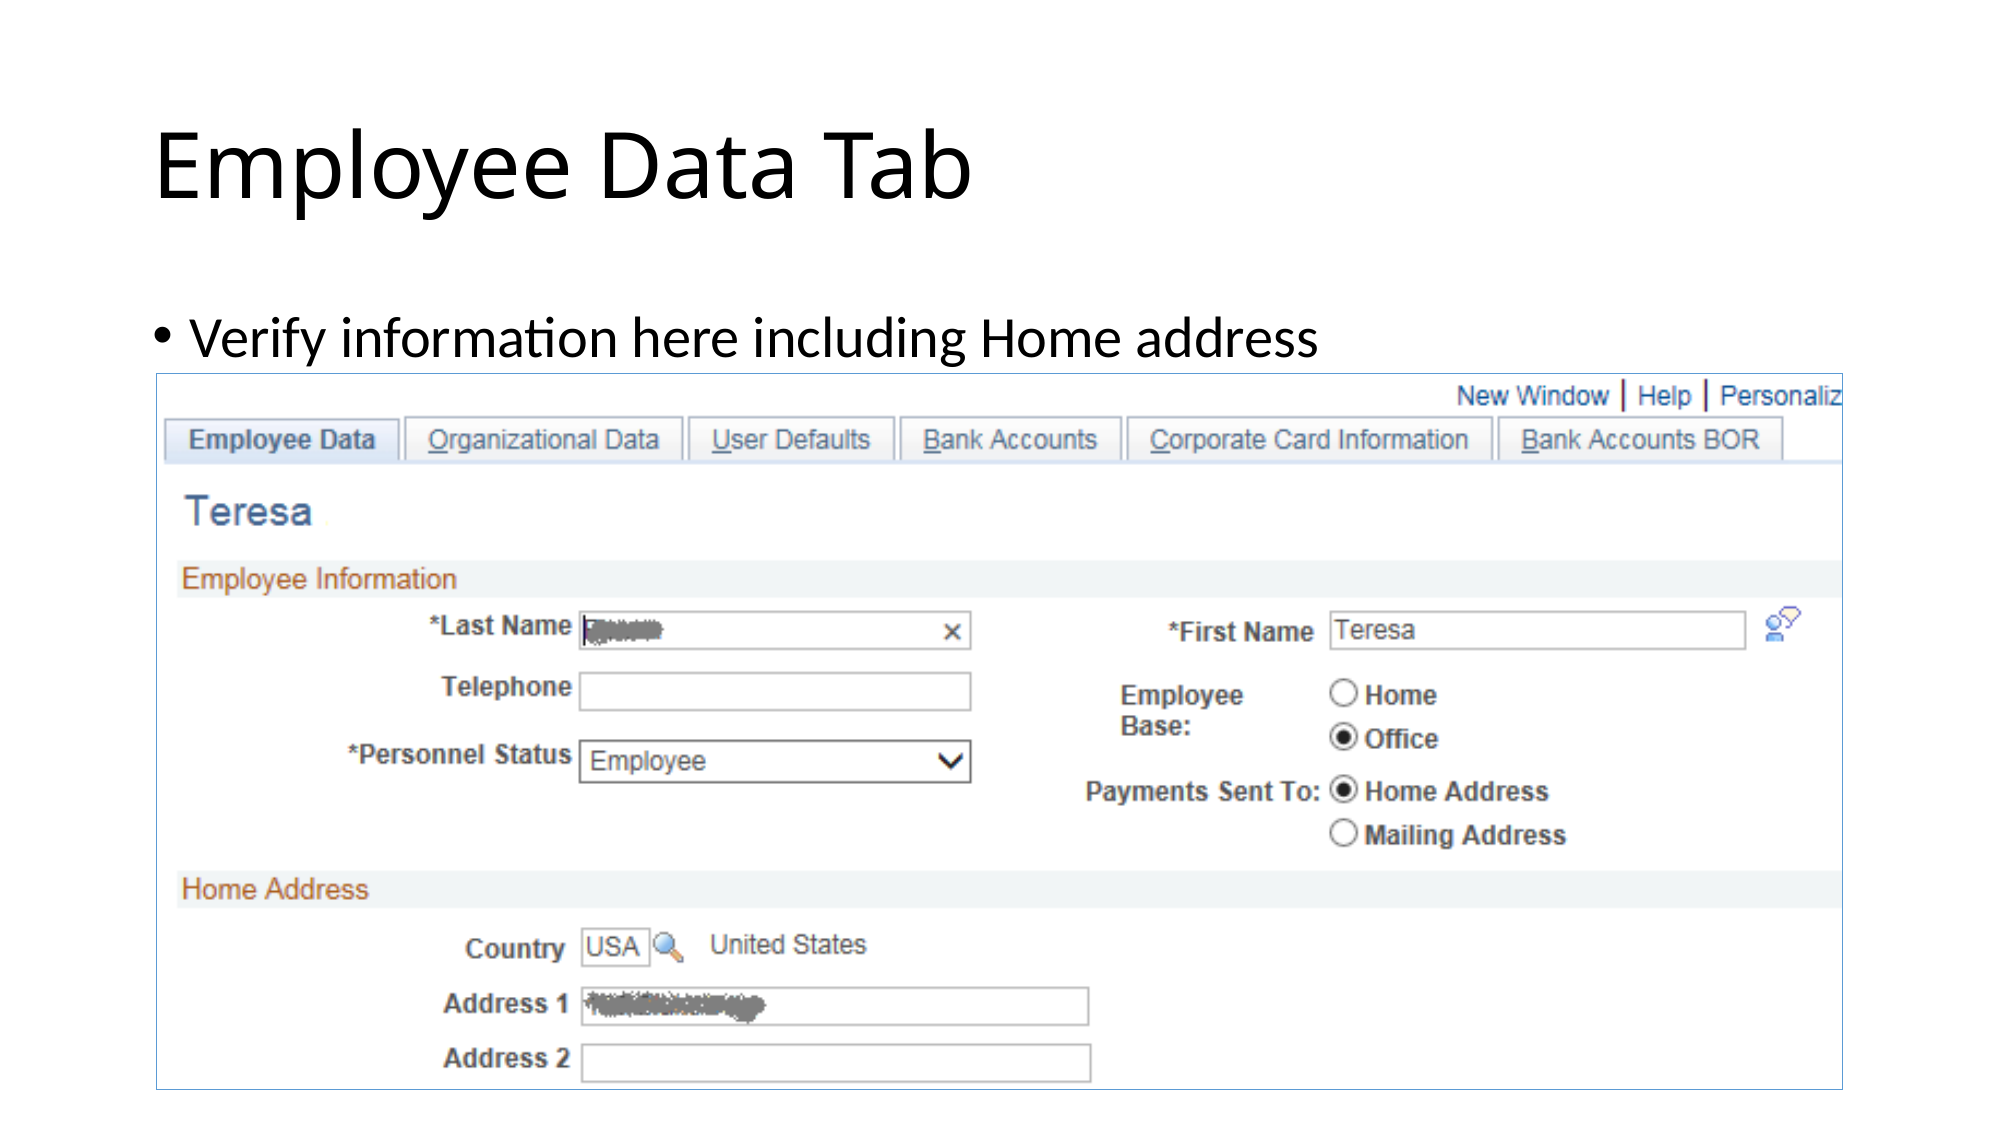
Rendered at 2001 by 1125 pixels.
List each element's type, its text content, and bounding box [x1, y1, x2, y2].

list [156, 373, 1843, 1090]
title Employee Data Tab [137, 59, 1863, 278]
list Verify information here including Home address [137, 299, 1901, 401]
